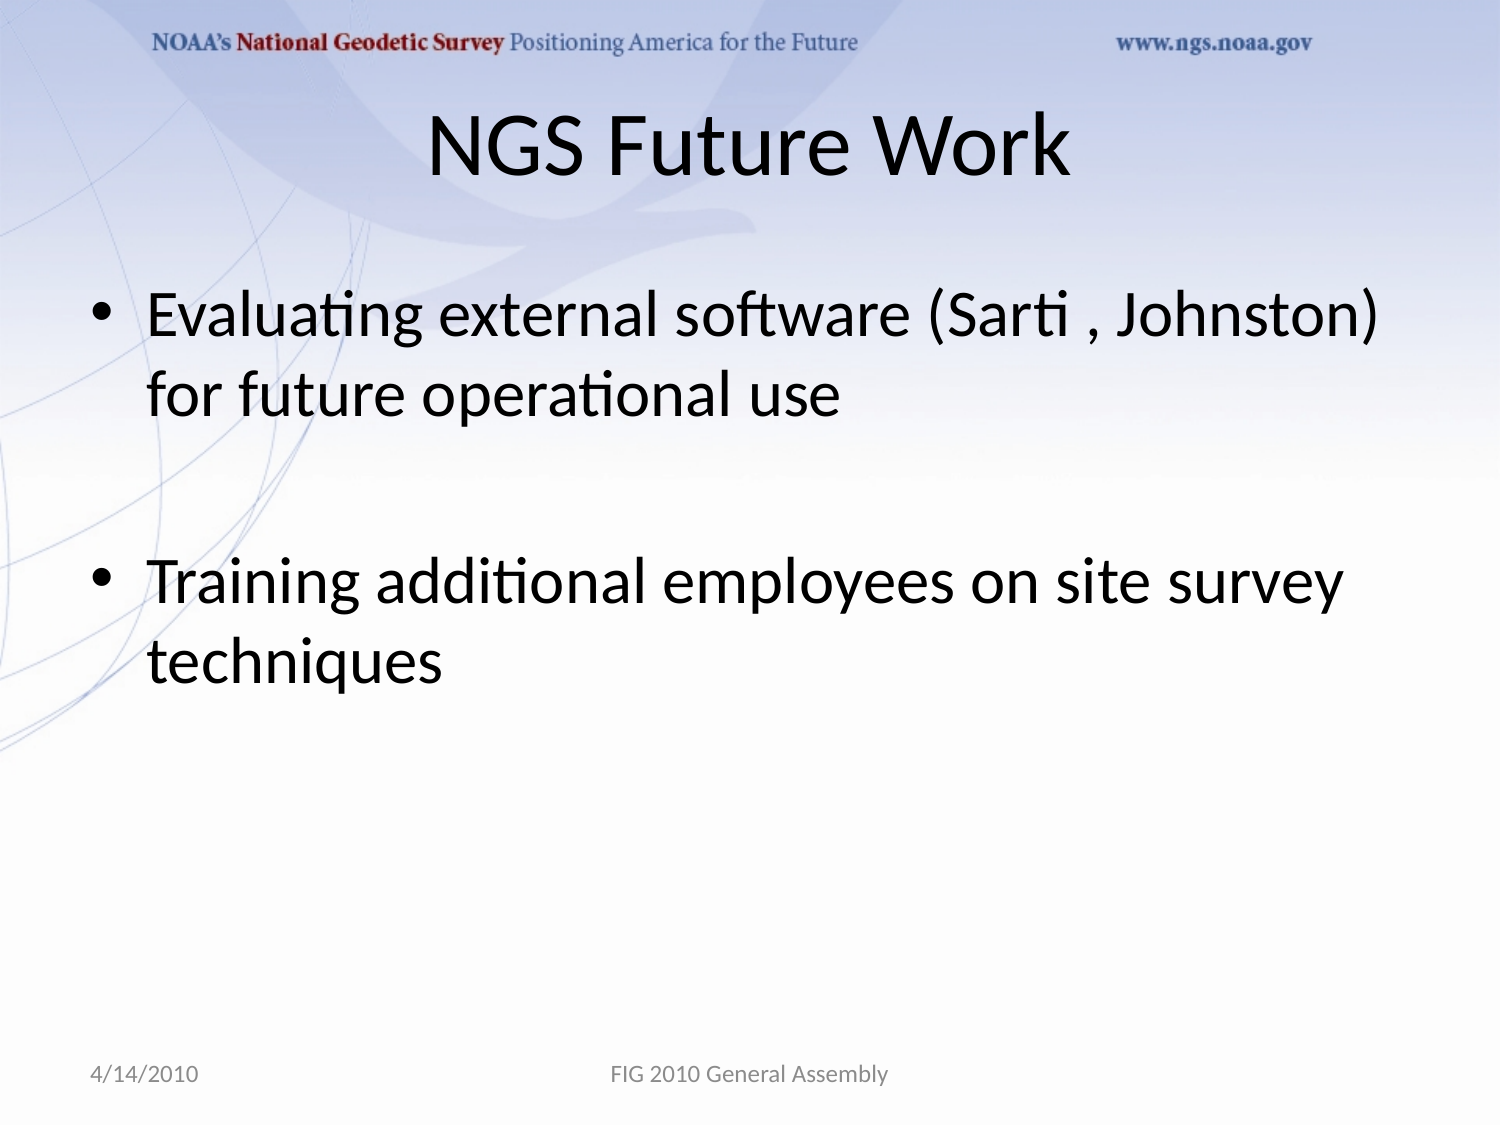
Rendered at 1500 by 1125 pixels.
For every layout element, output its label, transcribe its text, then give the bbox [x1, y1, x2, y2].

list Evaluating external software (Sarti , Johnston) for future operational use Training additional employees on site survey techniques [74, 262, 1426, 1006]
picture [0, 0, 1500, 1125]
title NGS Future Work [74, 44, 1426, 233]
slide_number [75, 1042, 425, 1103]
footer FIG 2010 General Assembly [512, 1042, 988, 1103]
